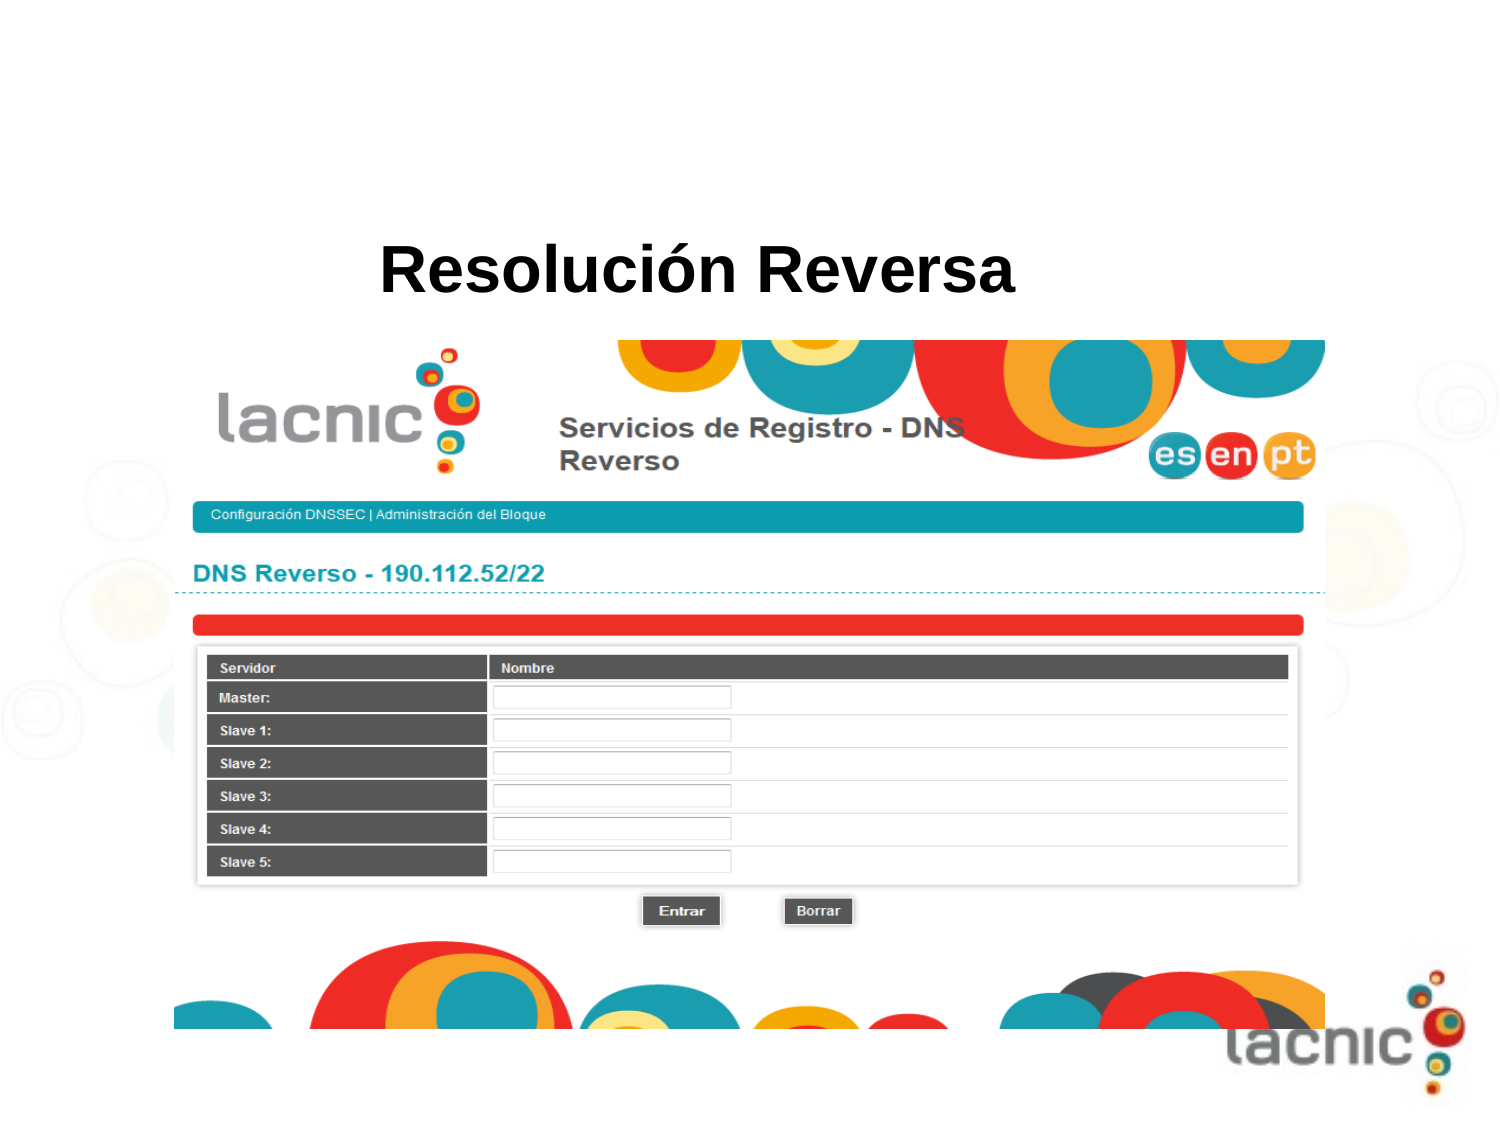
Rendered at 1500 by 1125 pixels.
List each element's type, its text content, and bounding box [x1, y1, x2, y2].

picture [0, 0, 1500, 1125]
text_box Resolución Reversa [354, 206, 1042, 325]
